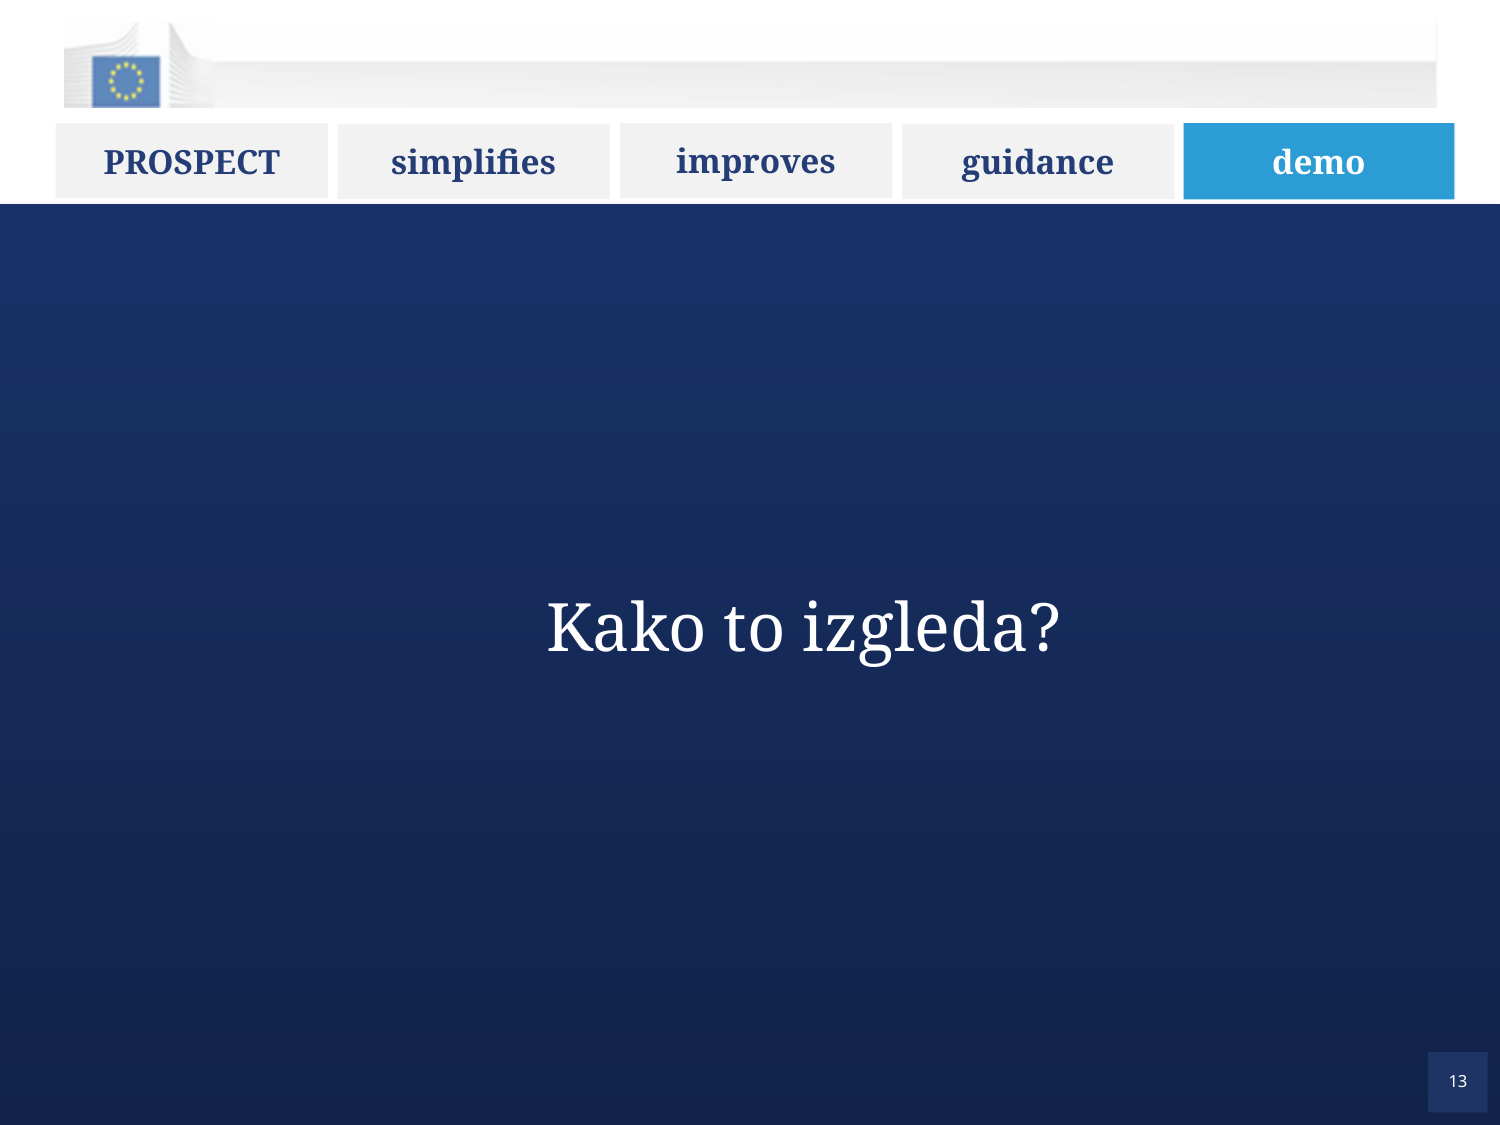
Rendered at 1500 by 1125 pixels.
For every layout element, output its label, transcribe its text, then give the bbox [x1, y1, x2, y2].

slide_number 13 [1428, 1052, 1488, 1113]
text_box Kako to izgleda? [531, 577, 1076, 672]
picture [64, 22, 1439, 108]
text_box demo [1182, 121, 1456, 201]
